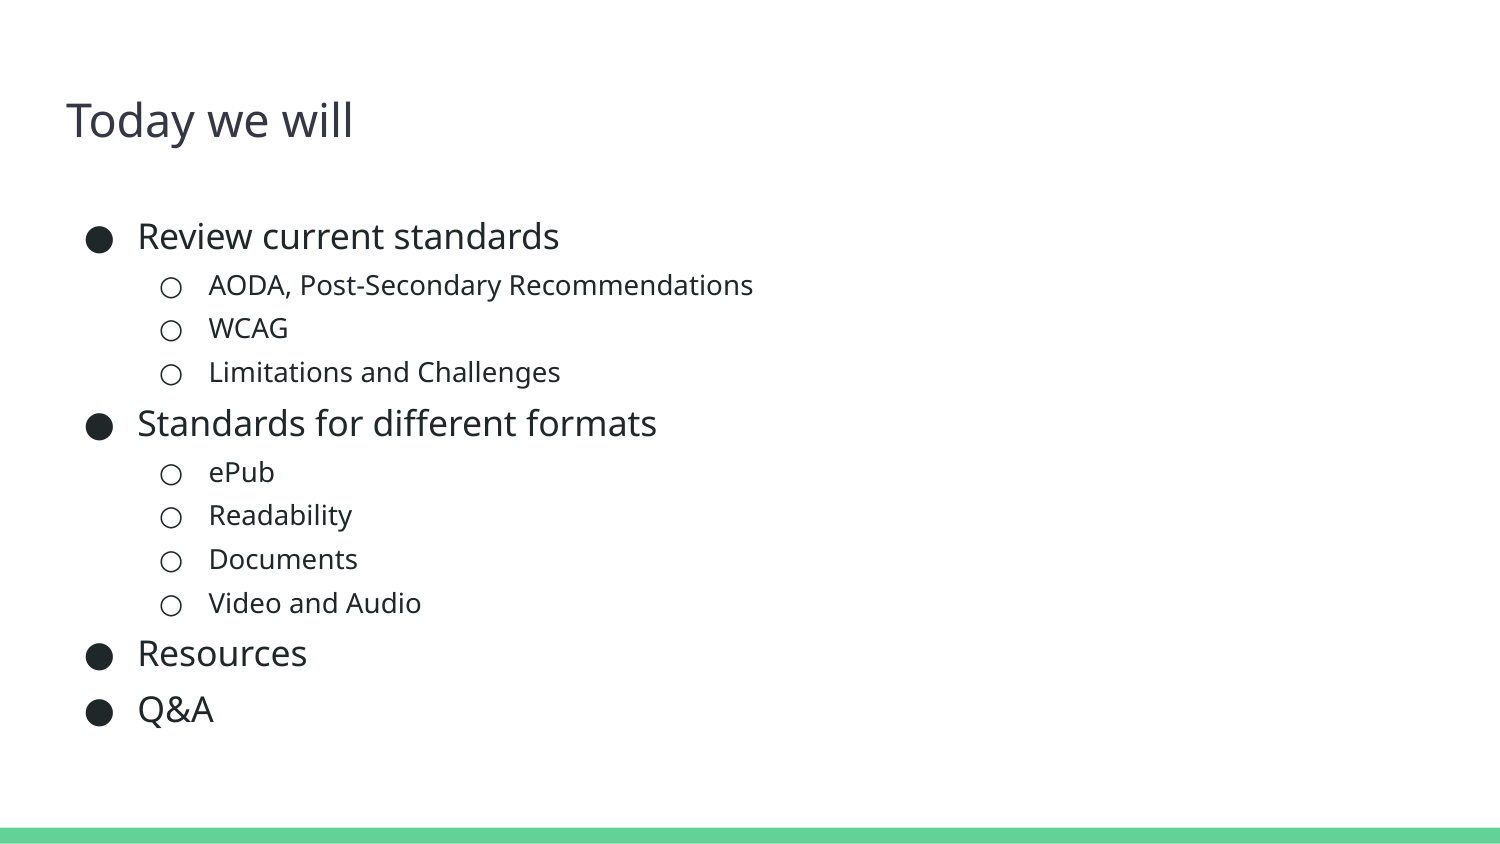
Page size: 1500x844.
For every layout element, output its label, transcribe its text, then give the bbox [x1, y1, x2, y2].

title Today we will [51, 72, 1449, 167]
list Review current standards AODA, Post-Secondary Recommendations WCAG Limitations and Challenges Standards for different formats ePub Readability Documents Video and Audio Resources Q&A [51, 189, 1449, 750]
